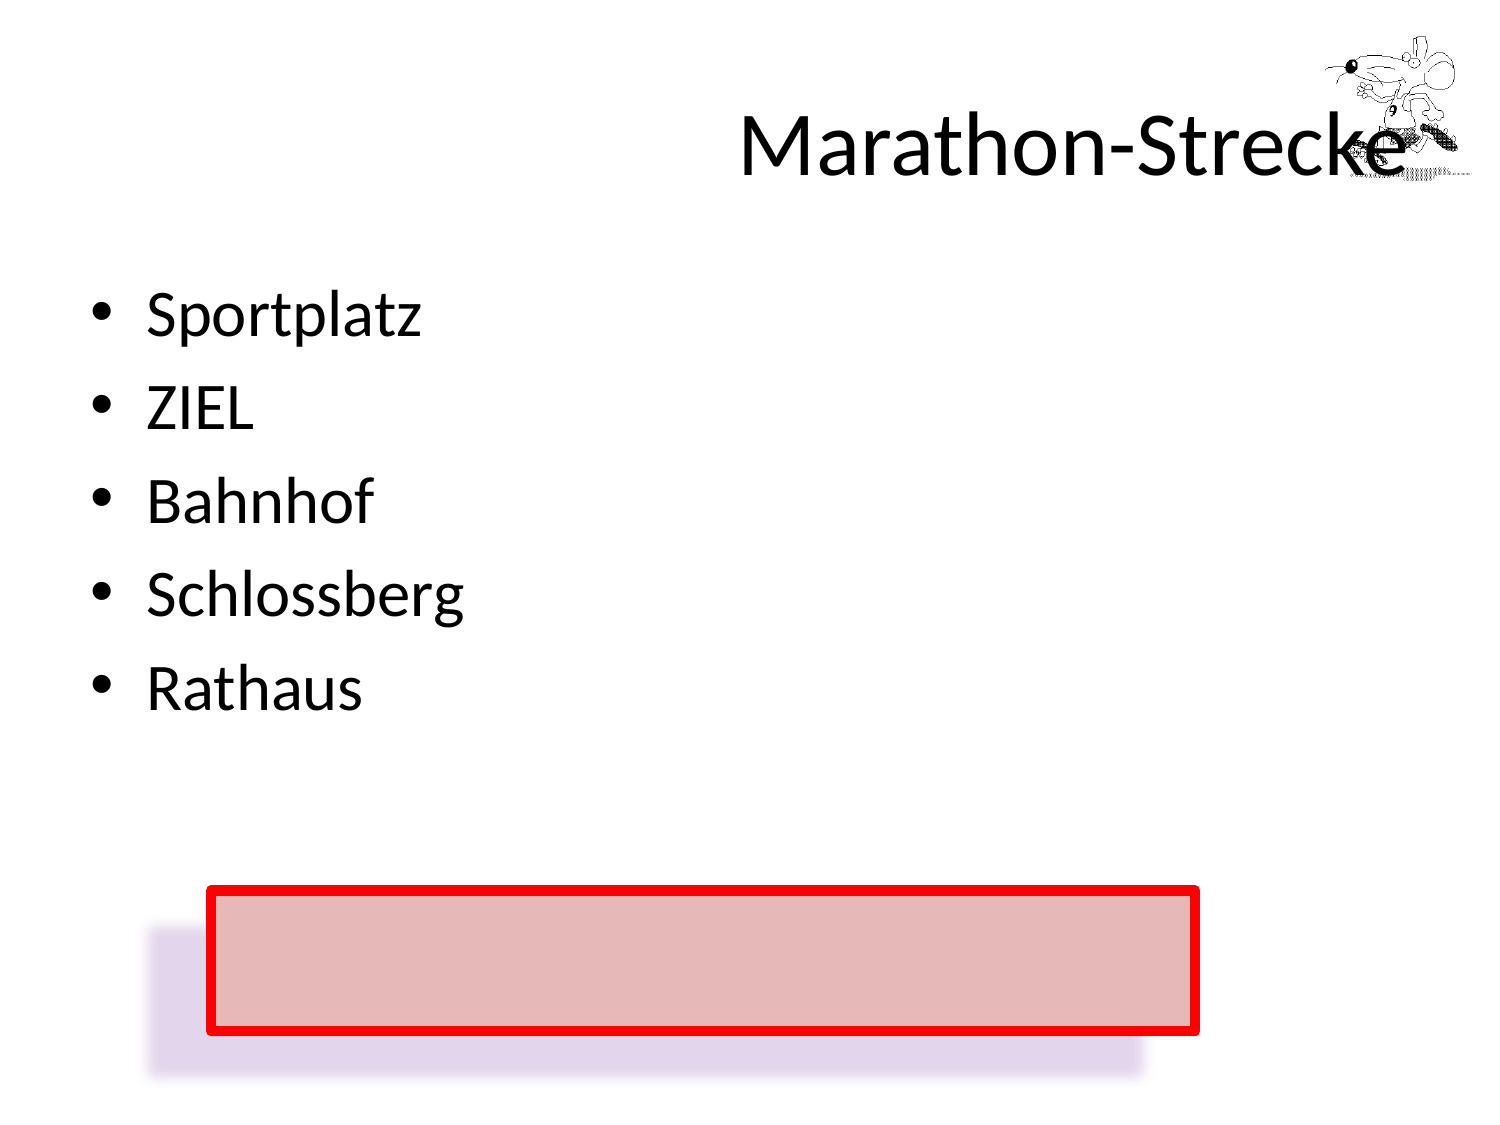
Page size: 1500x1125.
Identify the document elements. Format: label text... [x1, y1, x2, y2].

text_box [209, 889, 1197, 1033]
picture [1324, 35, 1477, 182]
list Sportplatz ZIEL Bahnhof Schlossberg Rathaus [75, 262, 1425, 774]
title Marathon-Strecke [75, 45, 1425, 233]
